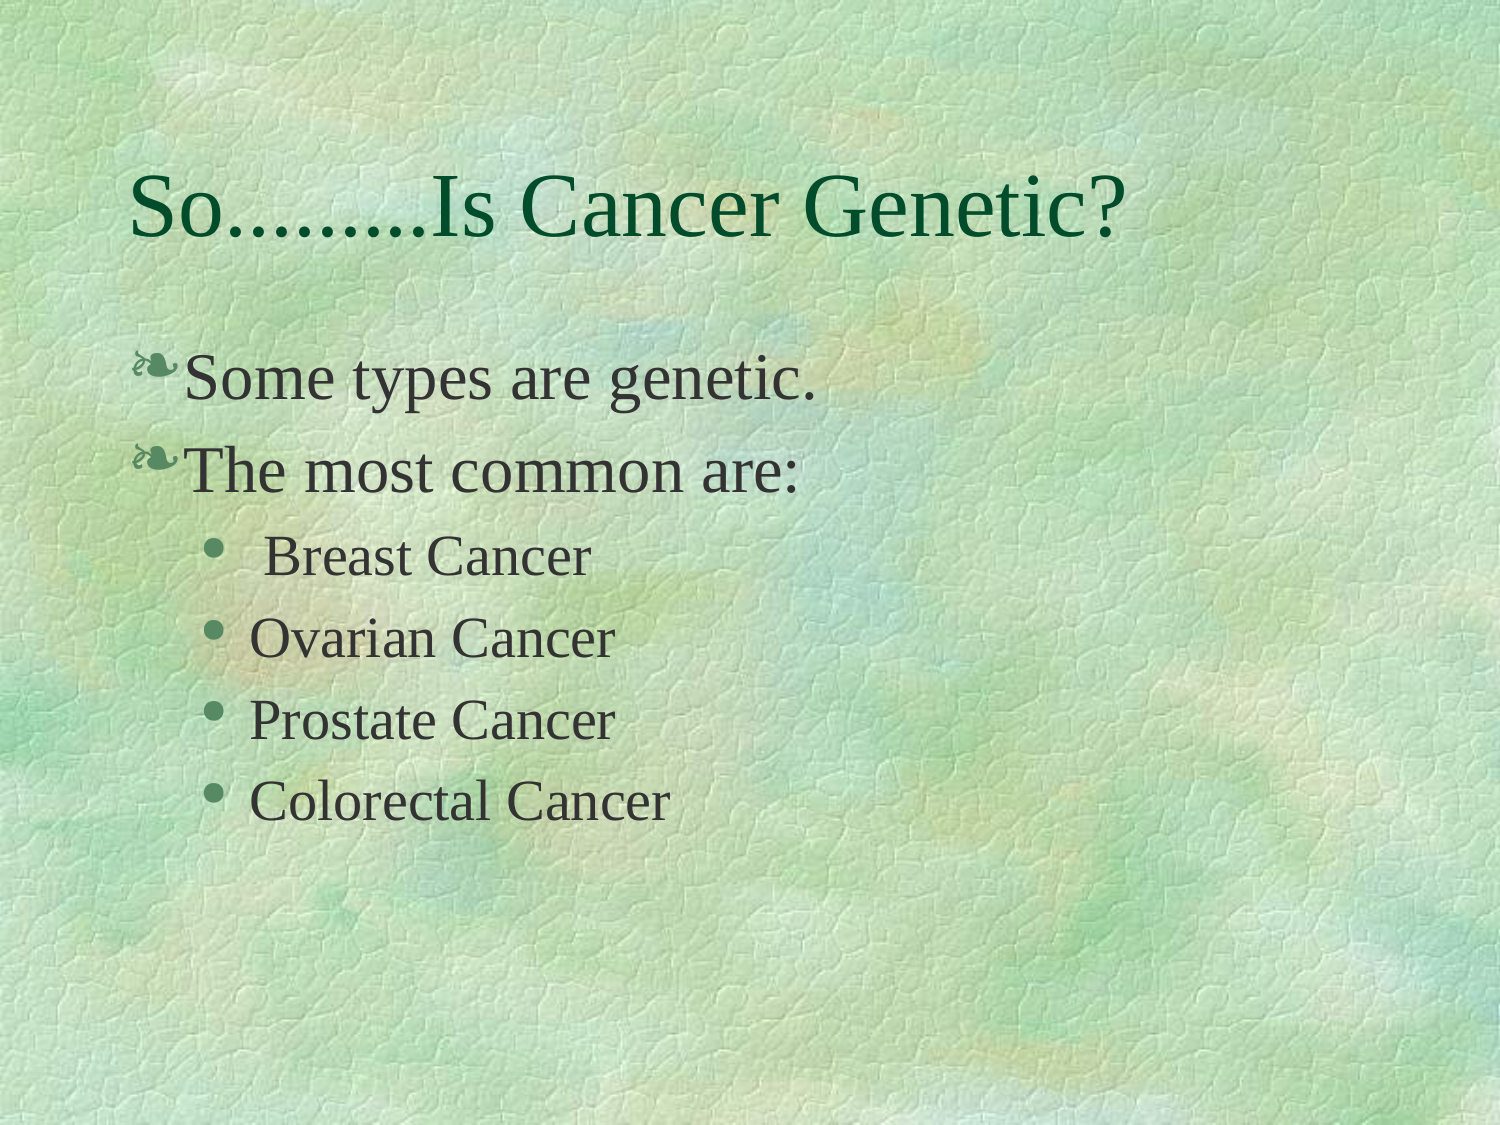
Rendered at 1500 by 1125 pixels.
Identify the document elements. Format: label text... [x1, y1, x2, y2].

picture [0, 0, 1500, 1125]
title So.........Is Cancer Genetic? [112, 74, 1388, 263]
list Some types are genetic. The most common are: Breast Cancer Ovarian Cancer Prostate Cancer Colorectal Cancer [112, 324, 1388, 1001]
